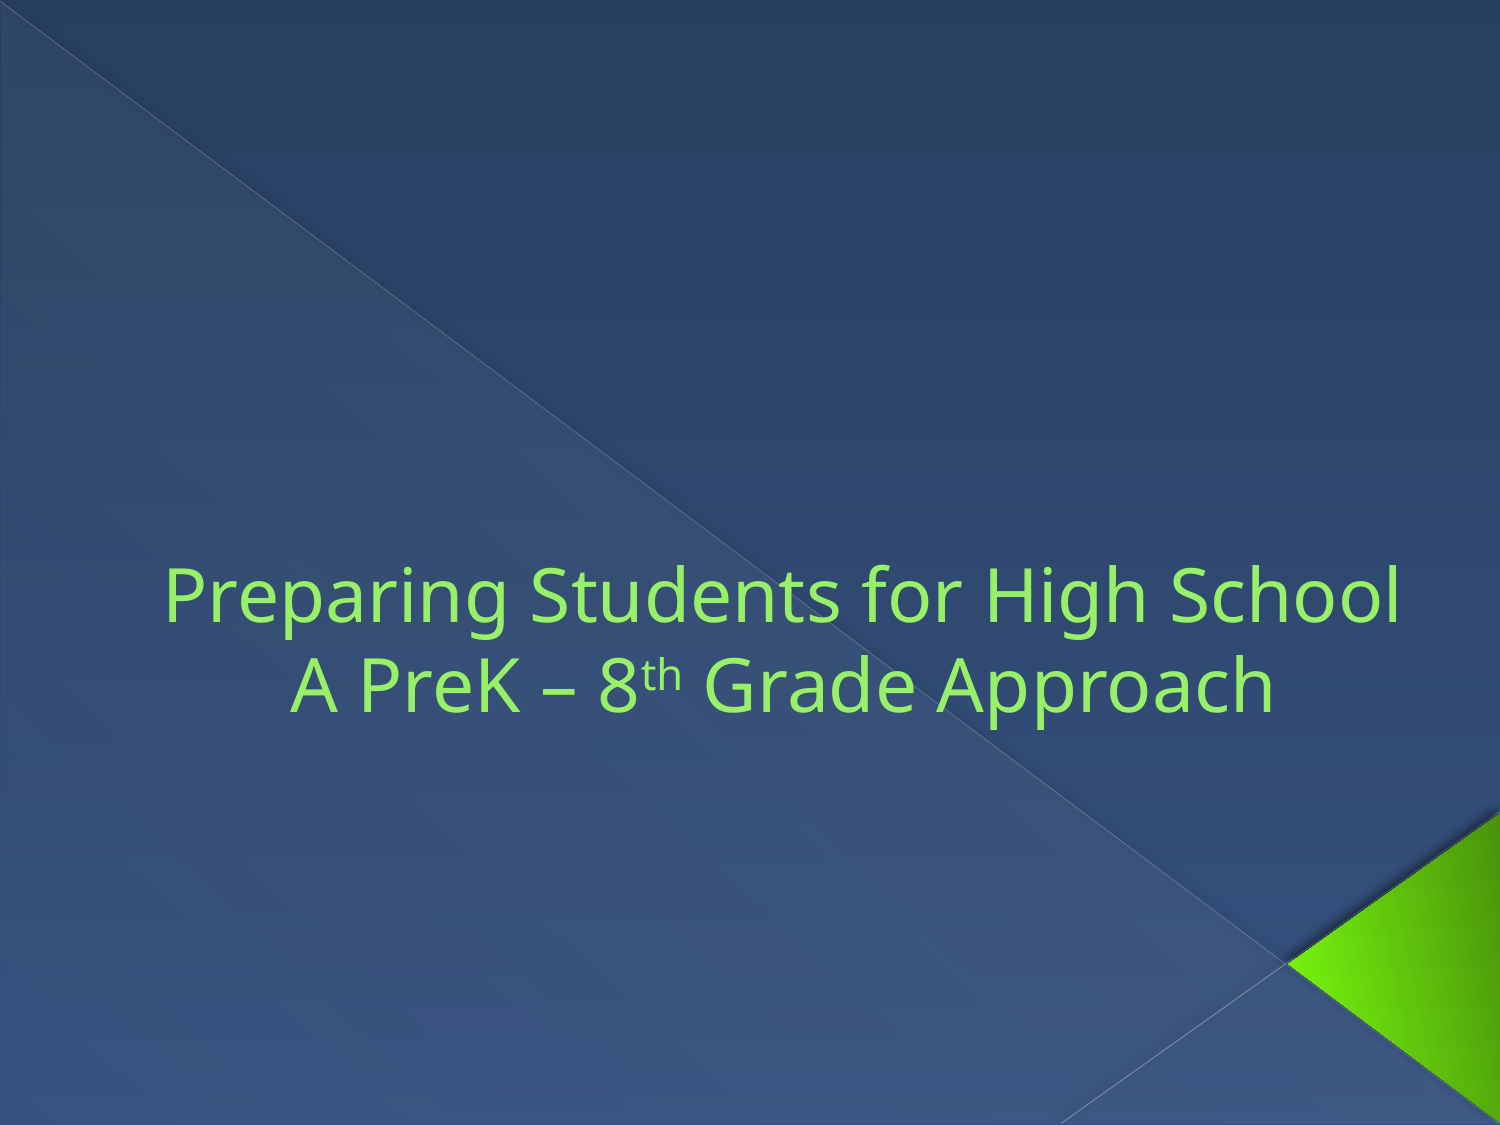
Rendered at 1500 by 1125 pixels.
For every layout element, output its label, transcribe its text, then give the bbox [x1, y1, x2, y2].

title Preparing Students for High School A PreK – 8th Grade Approach [62, 299, 1425, 736]
